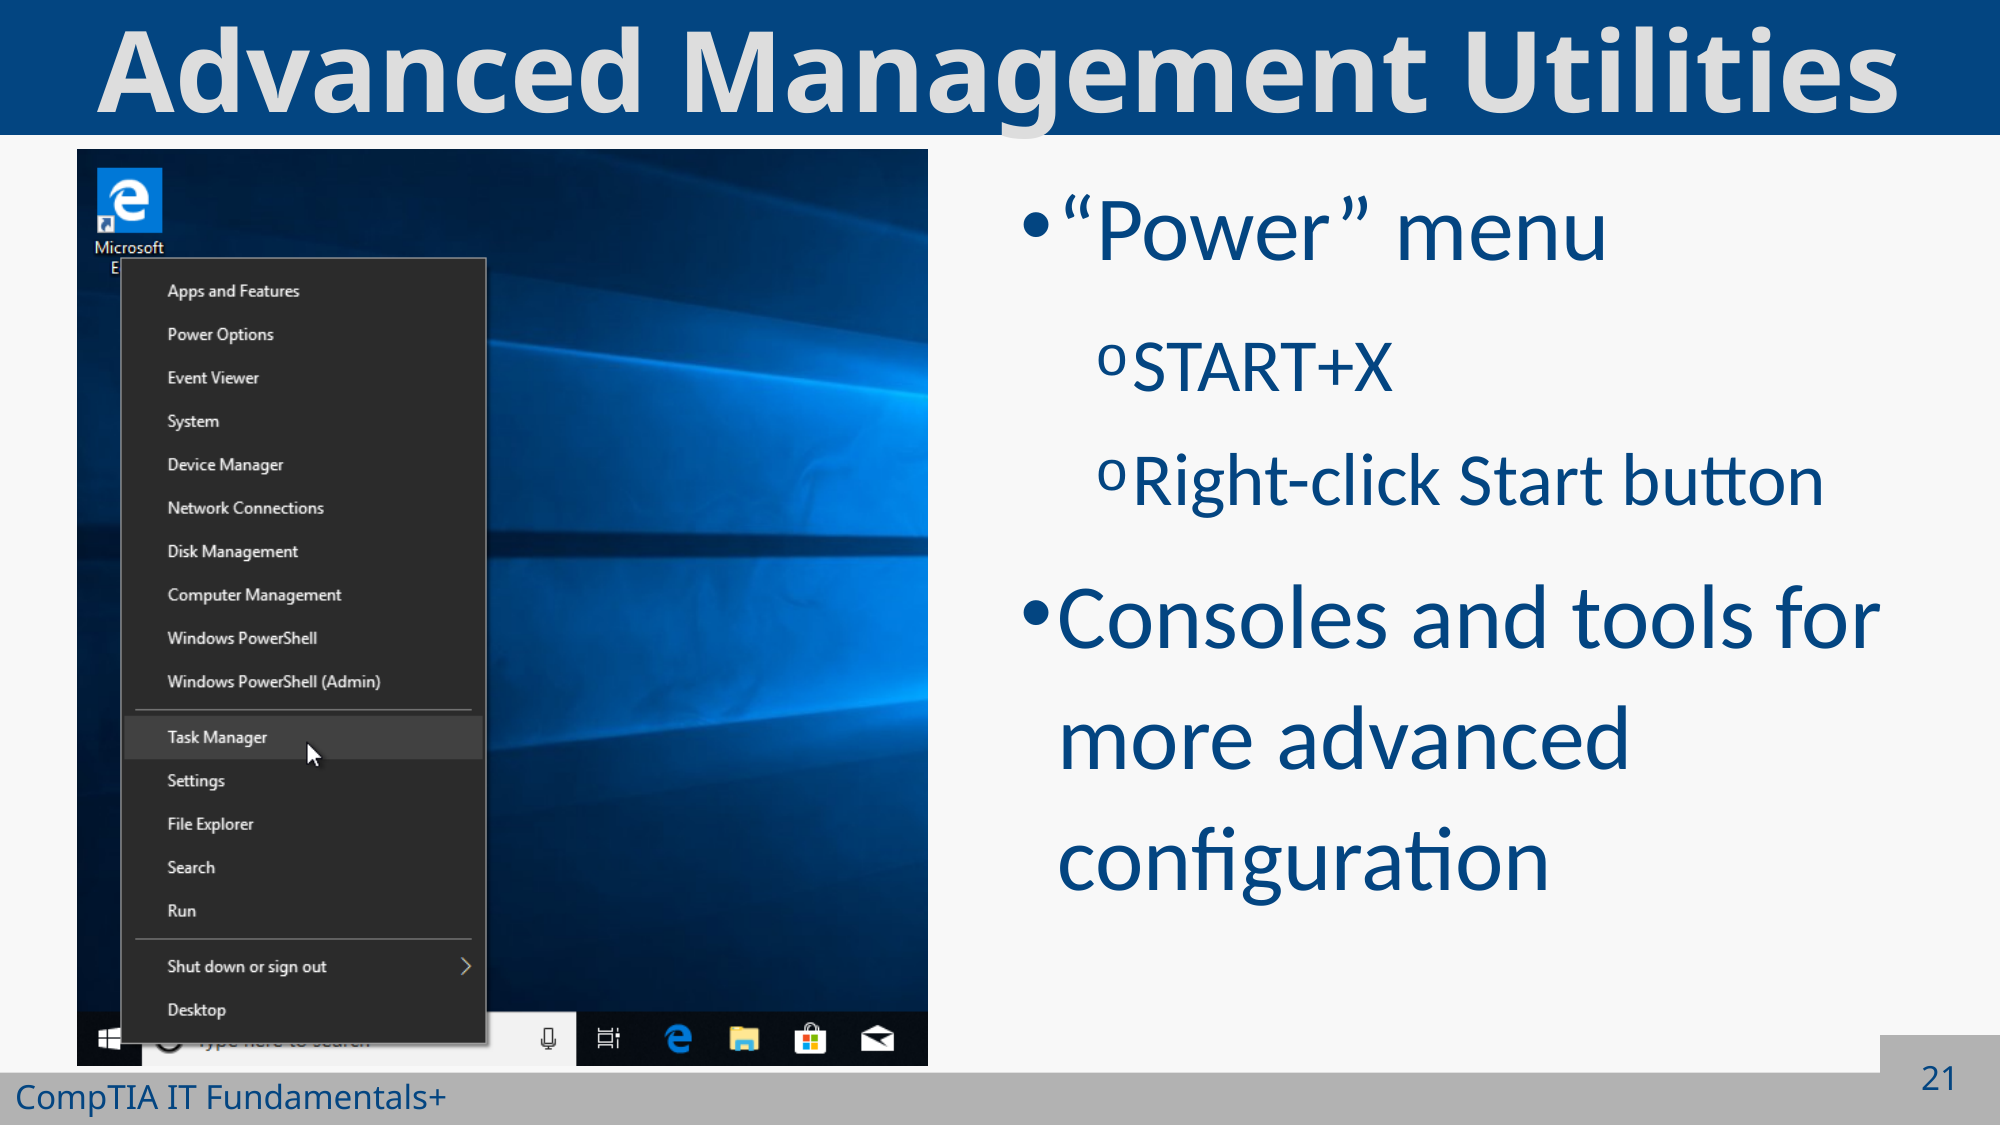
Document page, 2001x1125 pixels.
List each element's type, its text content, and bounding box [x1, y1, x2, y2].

title Advanced Management Utilities [0, 0, 2000, 135]
slide_number 21 [1880, 1035, 2000, 1125]
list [77, 149, 928, 1066]
footer CompTIA IT Fundamentals+ [0, 1072, 1880, 1125]
list “Power” menu START+X Right-click Start button Consoles and tools for more advanced configuration [1005, 149, 1980, 1065]
